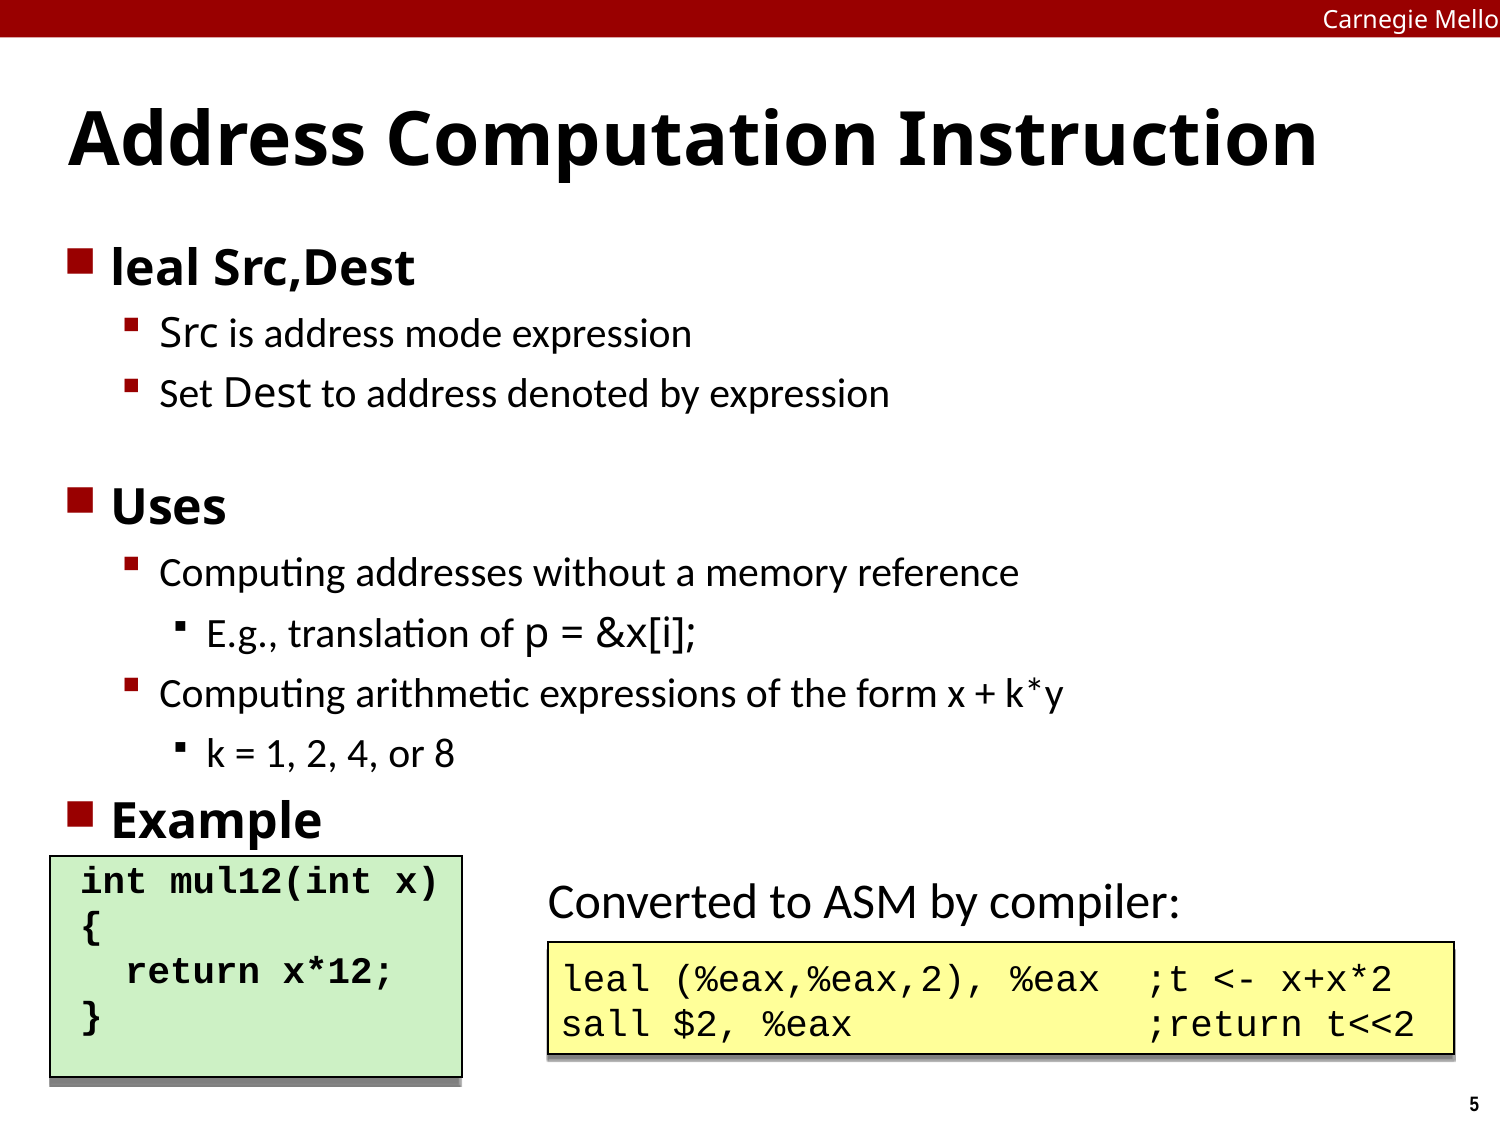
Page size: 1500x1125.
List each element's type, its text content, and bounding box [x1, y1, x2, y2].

text_box Carnegie Mellon [1322, 3, 1500, 33]
list leal Src,Dest Src is address mode expression Set Dest to address denoted by expression Uses Computing addresses without a memory reference E.g., translation of p = &x[i]; Computing arithmetic expressions of the form x + k*y k = 1, 2, 4, or 8 Example [62, 228, 1438, 1122]
text_box [0, 0, 1500, 38]
text_box int mul12(int x) { return x*12; } [50, 856, 463, 1077]
title Address Computation Instruction [62, 41, 1438, 228]
text_box Converted to ASM by compiler: [547, 868, 1182, 929]
text_box leal (%eax,%eax,2), %eax ;t <- x+x*2 sall $2, %eax ;return t<<2 [547, 941, 1455, 1055]
